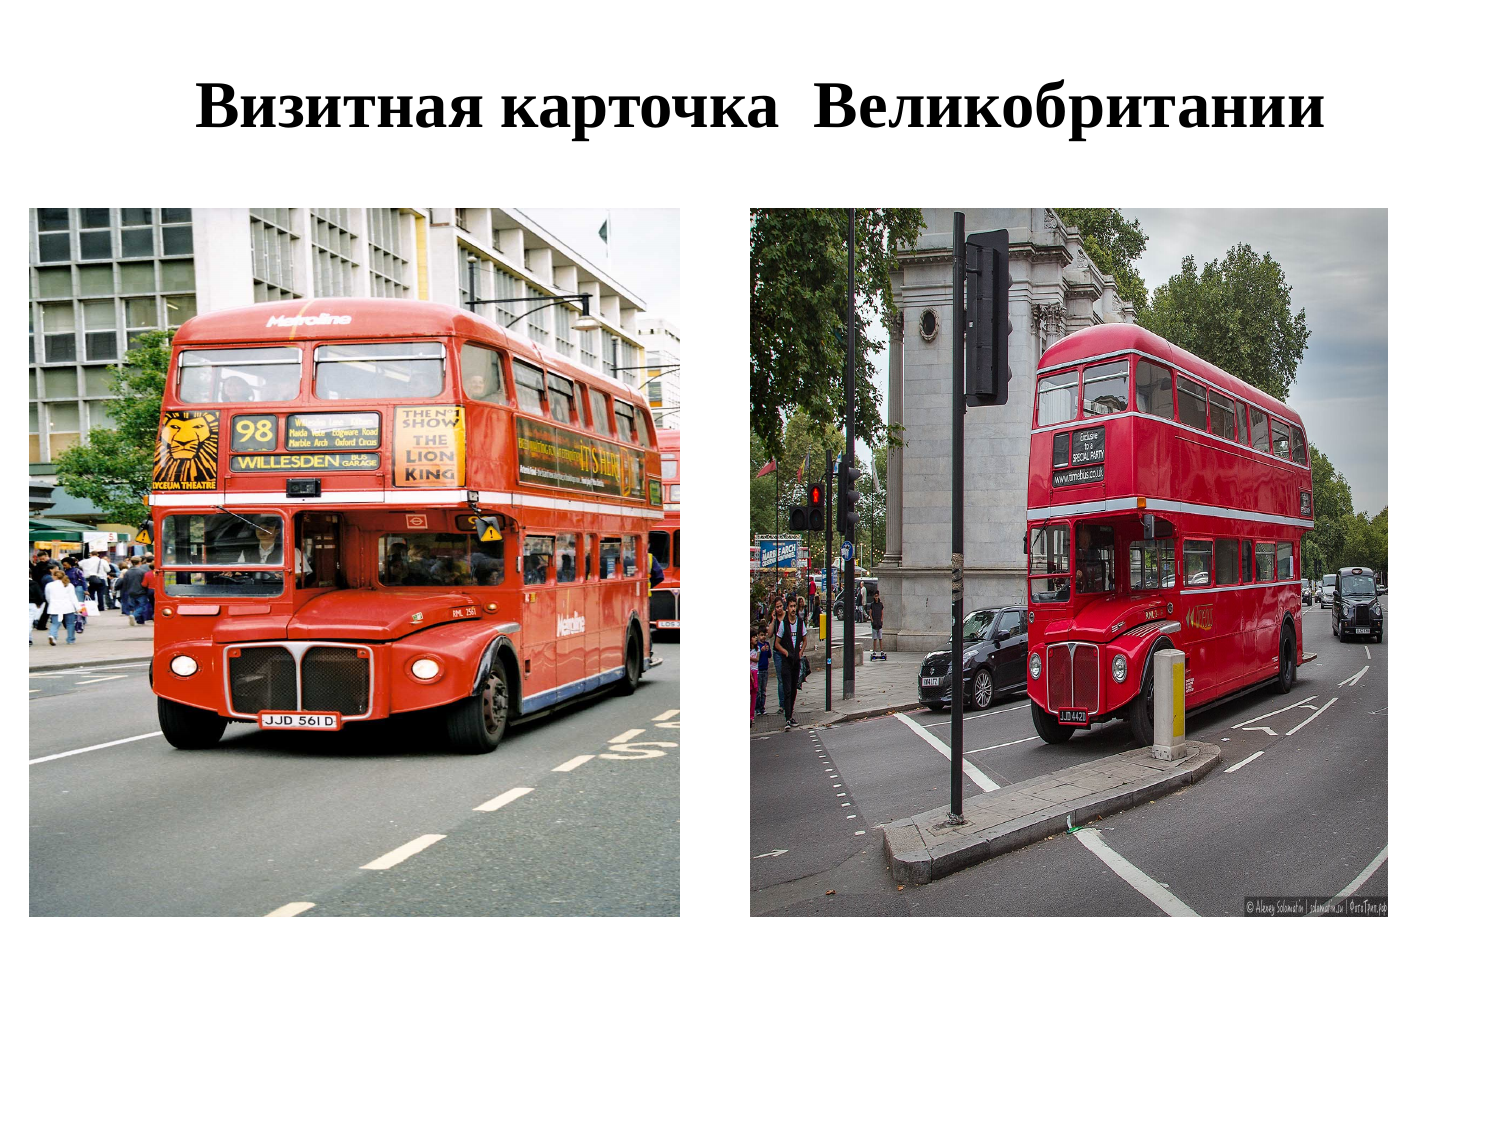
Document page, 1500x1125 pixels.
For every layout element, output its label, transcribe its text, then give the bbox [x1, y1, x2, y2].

picture [29, 207, 680, 918]
picture [749, 207, 1389, 918]
text_box Визитная карточка Великобритании [180, 53, 1343, 149]
